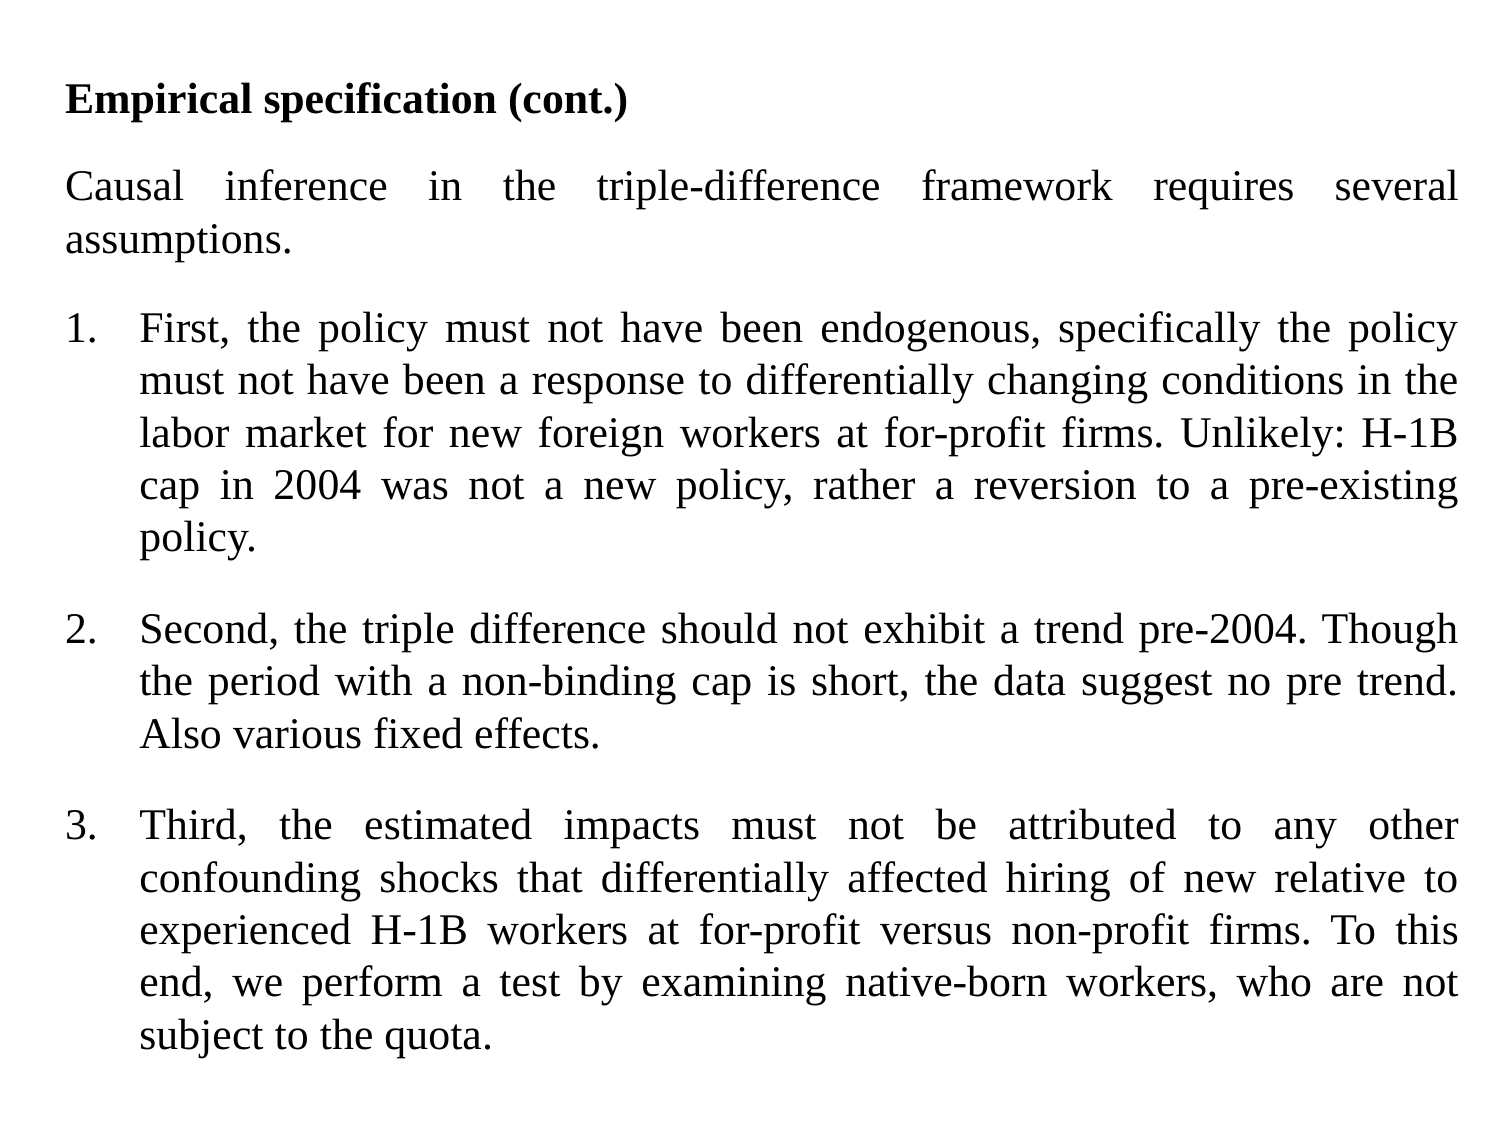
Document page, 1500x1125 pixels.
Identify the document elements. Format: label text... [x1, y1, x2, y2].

list Empirical specification (cont.) Causal inference in the triple-difference framework requires several assumptions. First, the policy must not have been endogenous, specifically the policy must not have been a response to differentially changing conditions in the labor market for new foreign workers at for-profit firms. Unlikely: H-1B cap in 2004 was not a new policy, rather a reversion to a pre-existing policy. Second, the triple difference should not exhibit a trend pre-2004. Though the period with a non-binding cap is short, the data suggest no pre trend. Also various fixed effects. Third, the estimated impacts must not be attributed to any other confounding shocks that differentially affected hiring of new relative to experienced H-1B workers at for-profit versus non-profit firms. To this end, we perform a test by examining native-born workers, who are not subject to the quota. [50, 62, 1475, 1075]
